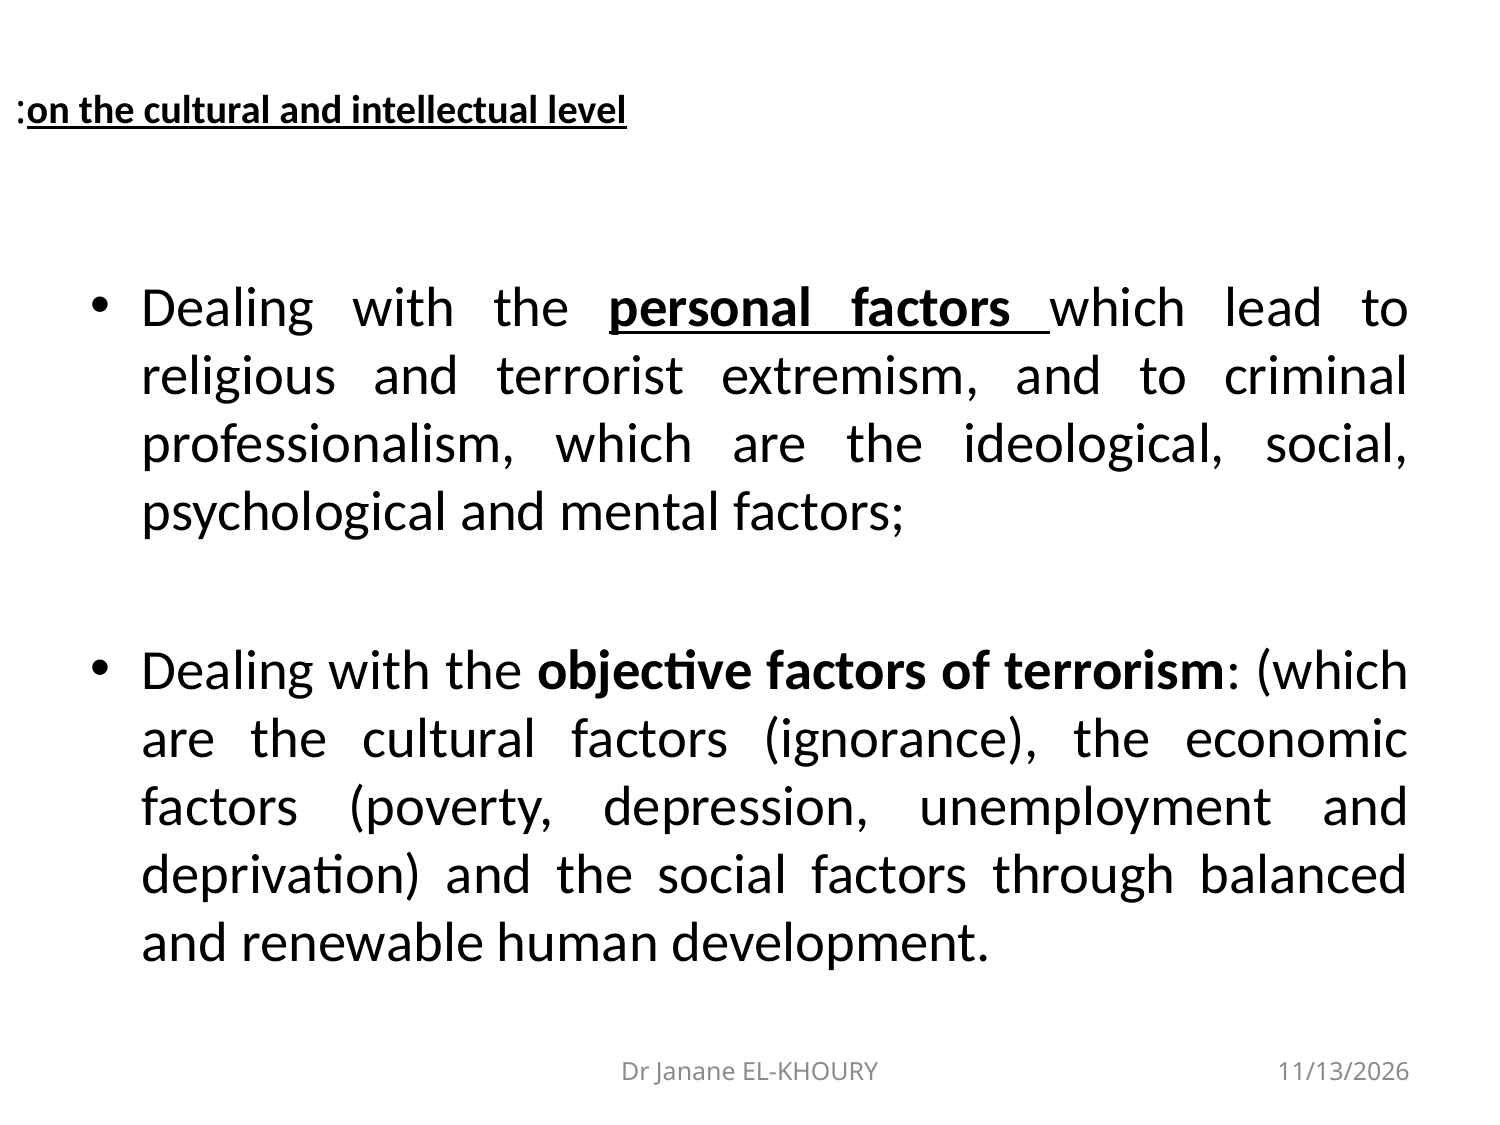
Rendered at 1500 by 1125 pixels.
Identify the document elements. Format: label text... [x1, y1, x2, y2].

footer Dr Janane EL-KHOURY [512, 1042, 988, 1103]
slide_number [1074, 1042, 1425, 1103]
title on the cultural and intellectual level: [0, 0, 1088, 188]
list Dealing with the personal factors which lead to religious and terrorist extremism, and to criminal professionalism, which are the ideological, social, psychological and mental factors; Dealing with the objective factors of terrorism: (which are the cultural factors (ignorance), the economic factors (poverty, depression, unemployment and deprivation) and the social factors through balanced and renewable human development. [75, 262, 1425, 1005]
